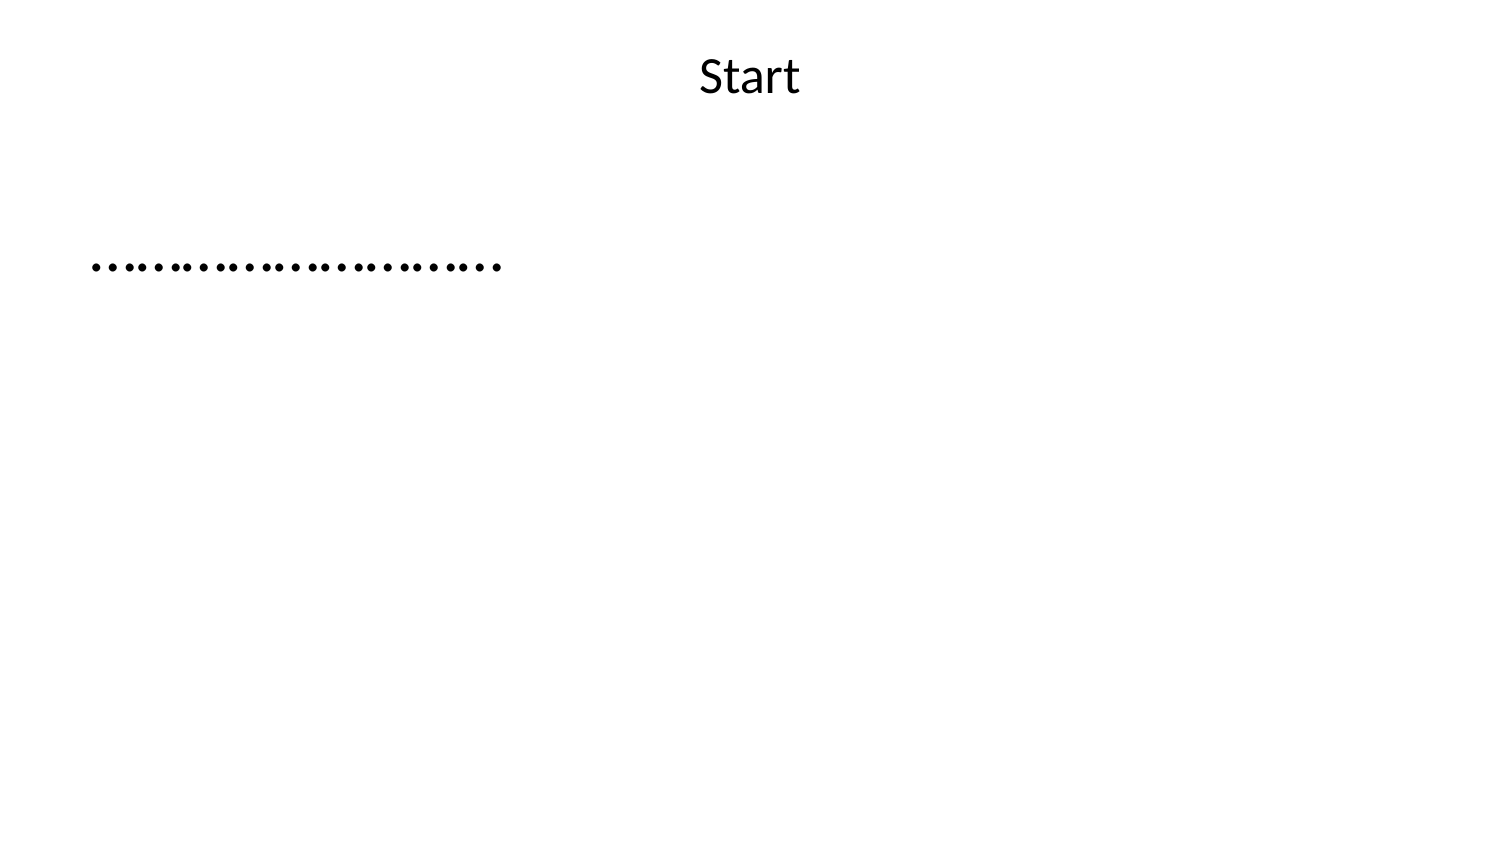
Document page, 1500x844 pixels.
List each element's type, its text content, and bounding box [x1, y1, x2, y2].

list ……………………… [75, 196, 1425, 754]
title Start [75, 33, 1425, 175]
